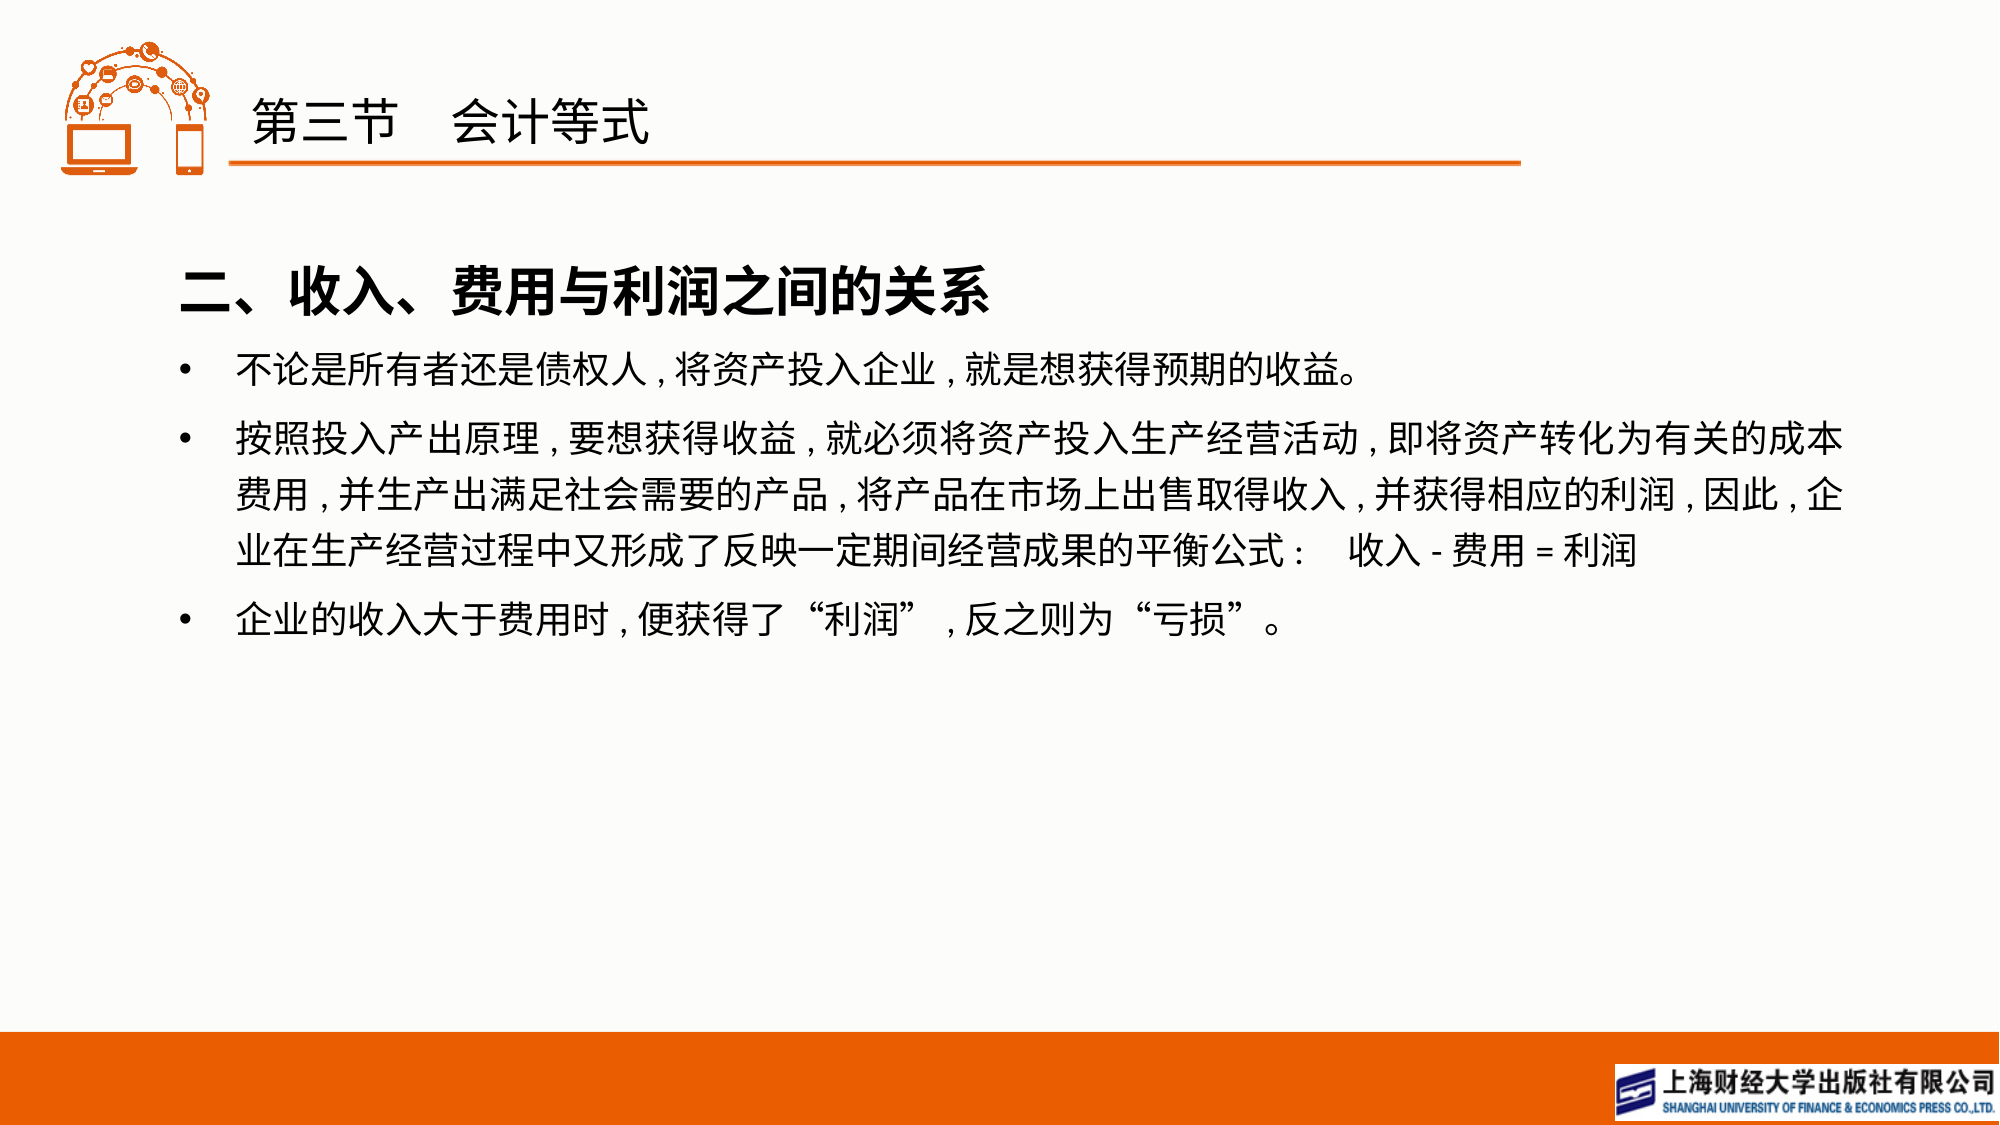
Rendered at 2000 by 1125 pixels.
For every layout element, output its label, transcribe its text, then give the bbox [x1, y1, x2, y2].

title 第三节 会计等式 [235, 82, 1605, 189]
list 二、收入、费用与利润之间的关系 不论是所有者还是债权人,将资产投入企业,就是想获得预期的收益。 按照投入产出原理,要想获得收益,就必须将资产投入生产经营活动,即将资产转化为有关的成本费用,并生产出满足社会需要的产品,将产品在市场上出售取得收入,并获得相应的利润,因此,企业在生产经营过程中又形成了反映一定期间经营成果的平衡公式: 收入-费用=利润 企业的收入大于费用时,便获得了“利润”,反之则为“亏损”。 [163, 227, 1860, 1049]
picture [0, 0, 2000, 1125]
